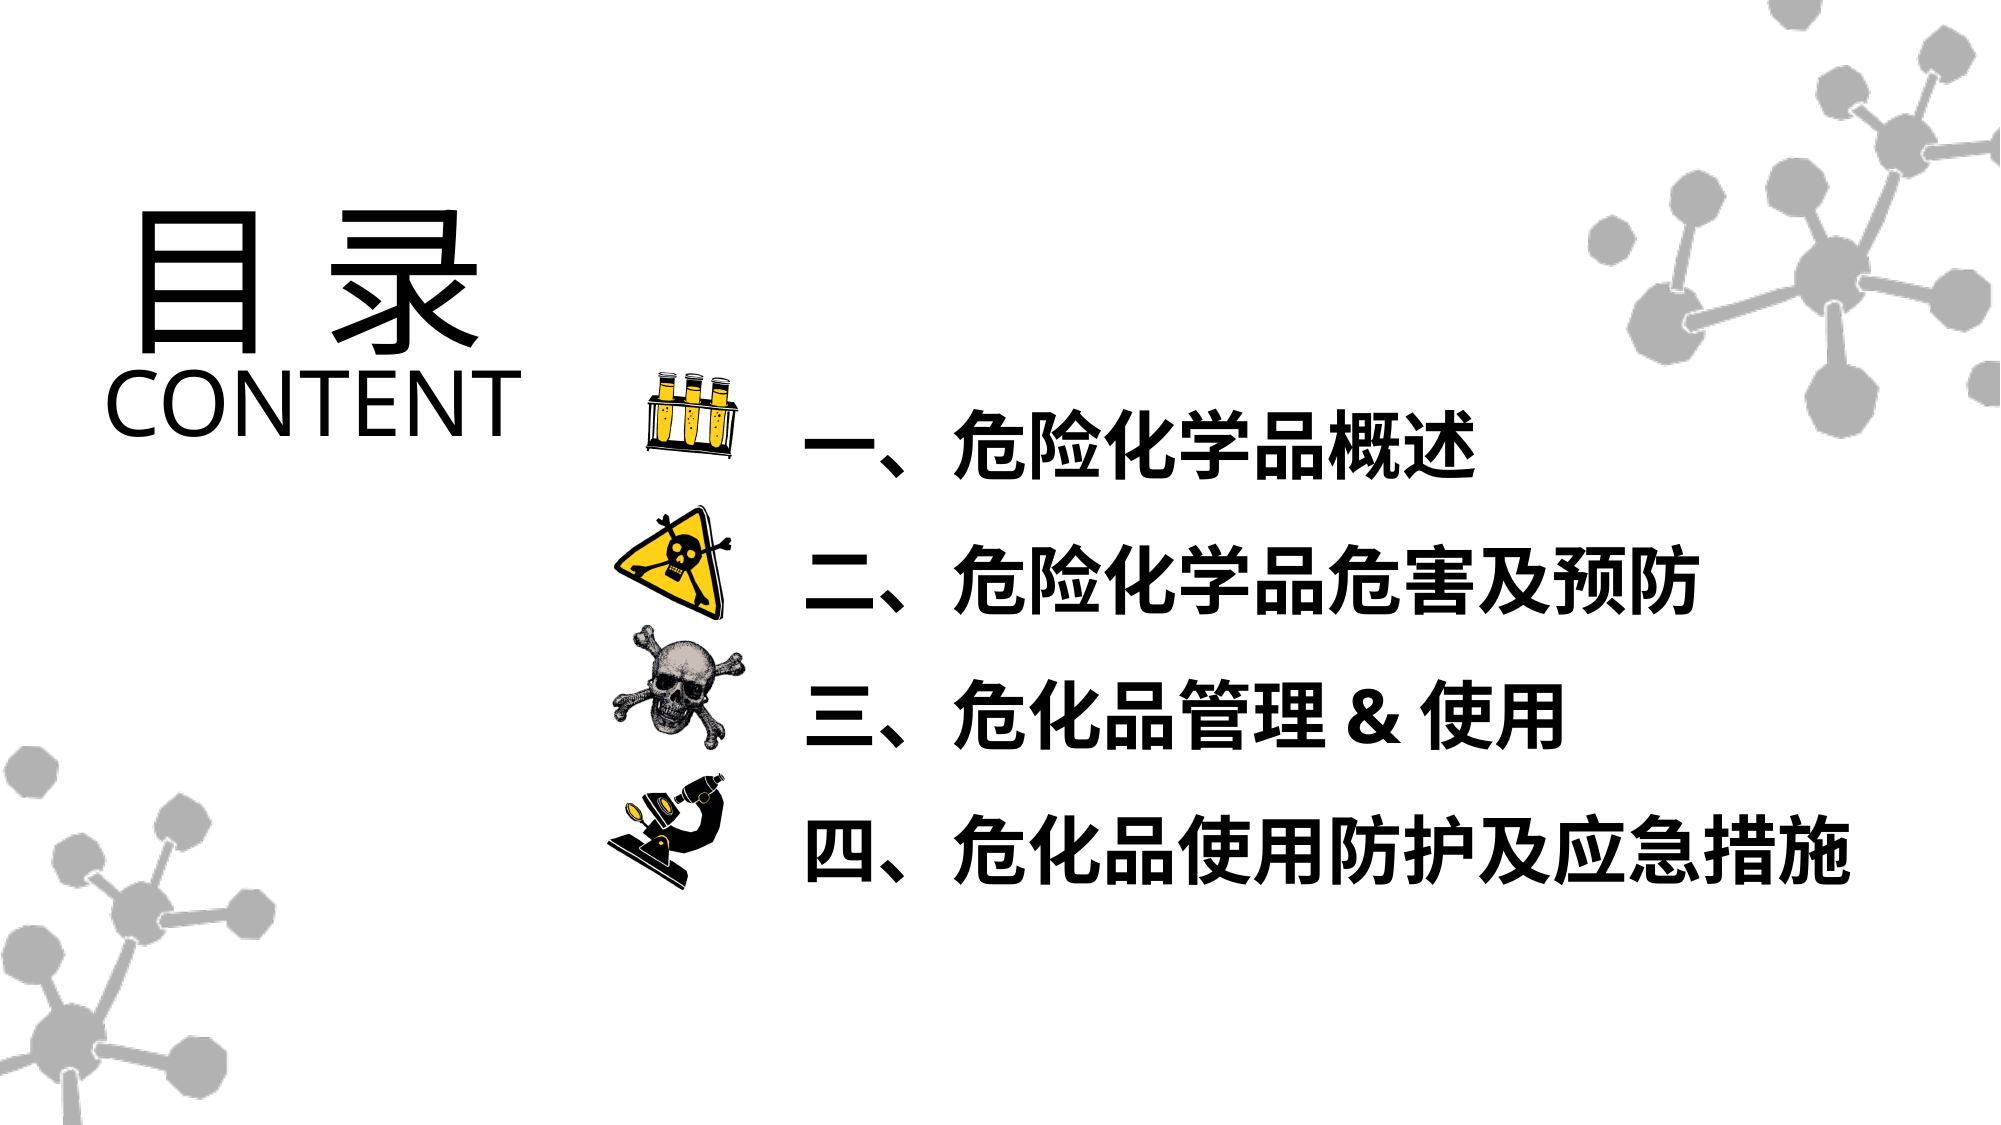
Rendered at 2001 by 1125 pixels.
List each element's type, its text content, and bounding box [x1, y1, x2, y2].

picture [601, 747, 735, 894]
picture [633, 360, 747, 474]
picture [0, 746, 277, 1125]
picture [608, 622, 749, 752]
text_box 目 录 [71, 67, 533, 382]
picture [608, 489, 746, 622]
text_box 一、危险化学品概述 二、危险化学品危害及预防 三、危化品管理&使用 四、危化品使用防护及应急措施 [787, 346, 1951, 1036]
text_box CONTENT [81, 282, 543, 463]
picture [1587, 0, 2000, 439]
